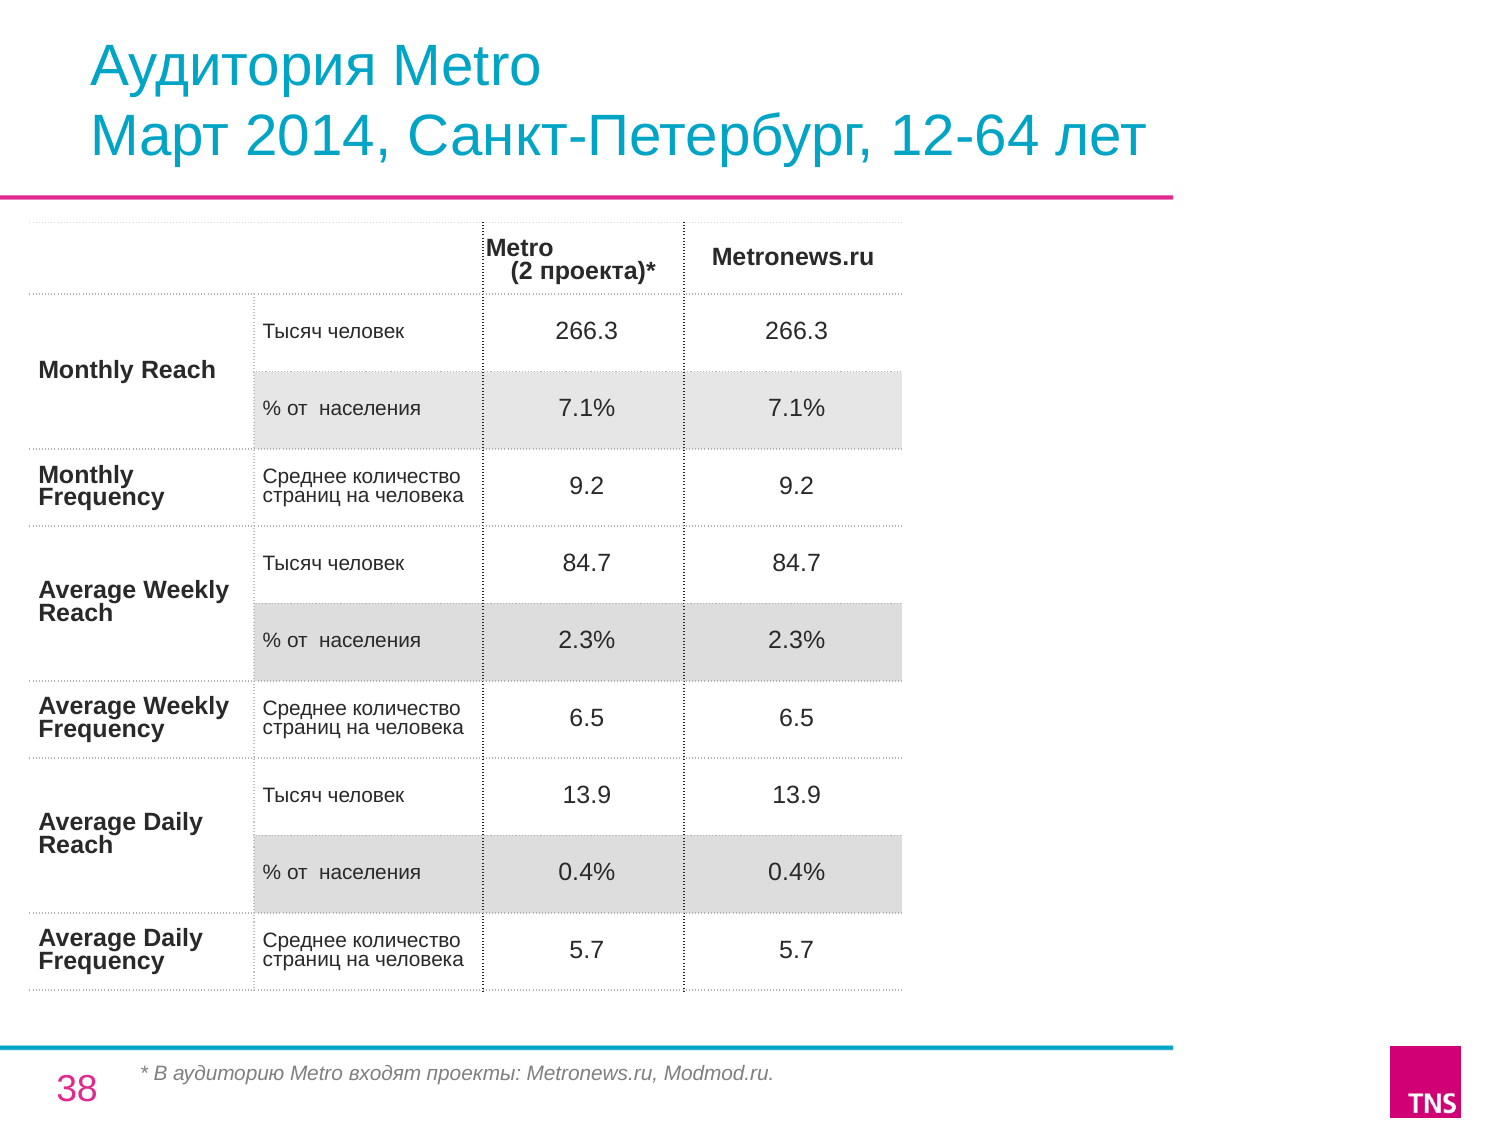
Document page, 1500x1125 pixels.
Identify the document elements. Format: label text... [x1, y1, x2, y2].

table_cell 9.2 [684, 449, 902, 526]
table_cell % от населения [254, 603, 483, 681]
table_cell Monthly Reach [29, 294, 254, 449]
table_cell 13.9 [483, 758, 684, 835]
table_cell 5.7 [483, 913, 684, 990]
table_cell 7.1% [684, 372, 902, 449]
table_cell 6.5 [483, 681, 684, 758]
table_cell 2.3% [483, 603, 684, 681]
title Аудитория Metro Март 2014, Санкт-Петербург, 12-64 лет [74, 8, 1476, 187]
table_cell Average Daily Frequency [29, 913, 254, 990]
table_cell Среднее количество страниц на человека [254, 913, 483, 990]
table_cell 5.7 [684, 913, 902, 990]
table_cell % от населения [254, 835, 483, 913]
table_cell Average Weekly Reach [29, 526, 254, 681]
table_cell Тысяч человек [254, 294, 483, 372]
table_header Metro (2 проекта)* [483, 223, 684, 294]
table_cell Тысяч человек [254, 526, 483, 603]
table_cell % от населения [254, 372, 483, 449]
table_cell 9.2 [483, 449, 684, 526]
table_cell 266.3 [684, 294, 902, 372]
table_cell 7.1% [483, 372, 684, 449]
table_cell Average Daily Reach [29, 758, 254, 913]
table_cell 0.4% [684, 835, 902, 913]
table_cell Monthly Frequency [29, 449, 254, 526]
table_header Metronews.ru [684, 223, 902, 294]
table_cell 2.3% [684, 603, 902, 681]
table_cell Average Weekly Frequency [29, 681, 254, 758]
table_cell Среднее количество страниц на человека [254, 681, 483, 758]
text_box * В аудиторию Metro входят проекты: Metronews.ru, Modmod.ru. [124, 1052, 1463, 1092]
picture [0, 0, 1500, 1125]
slide_number 38 [40, 1055, 392, 1125]
table_cell 84.7 [684, 526, 902, 603]
table_cell 266.3 [483, 294, 684, 372]
table_cell Среднее количество страниц на человека [254, 449, 483, 526]
table_cell 0.4% [483, 835, 684, 913]
table_cell Тысяч человек [254, 758, 483, 835]
table_cell 13.9 [684, 758, 902, 835]
table_cell 84.7 [483, 526, 684, 603]
table_cell 6.5 [684, 681, 902, 758]
table_header [29, 223, 483, 294]
